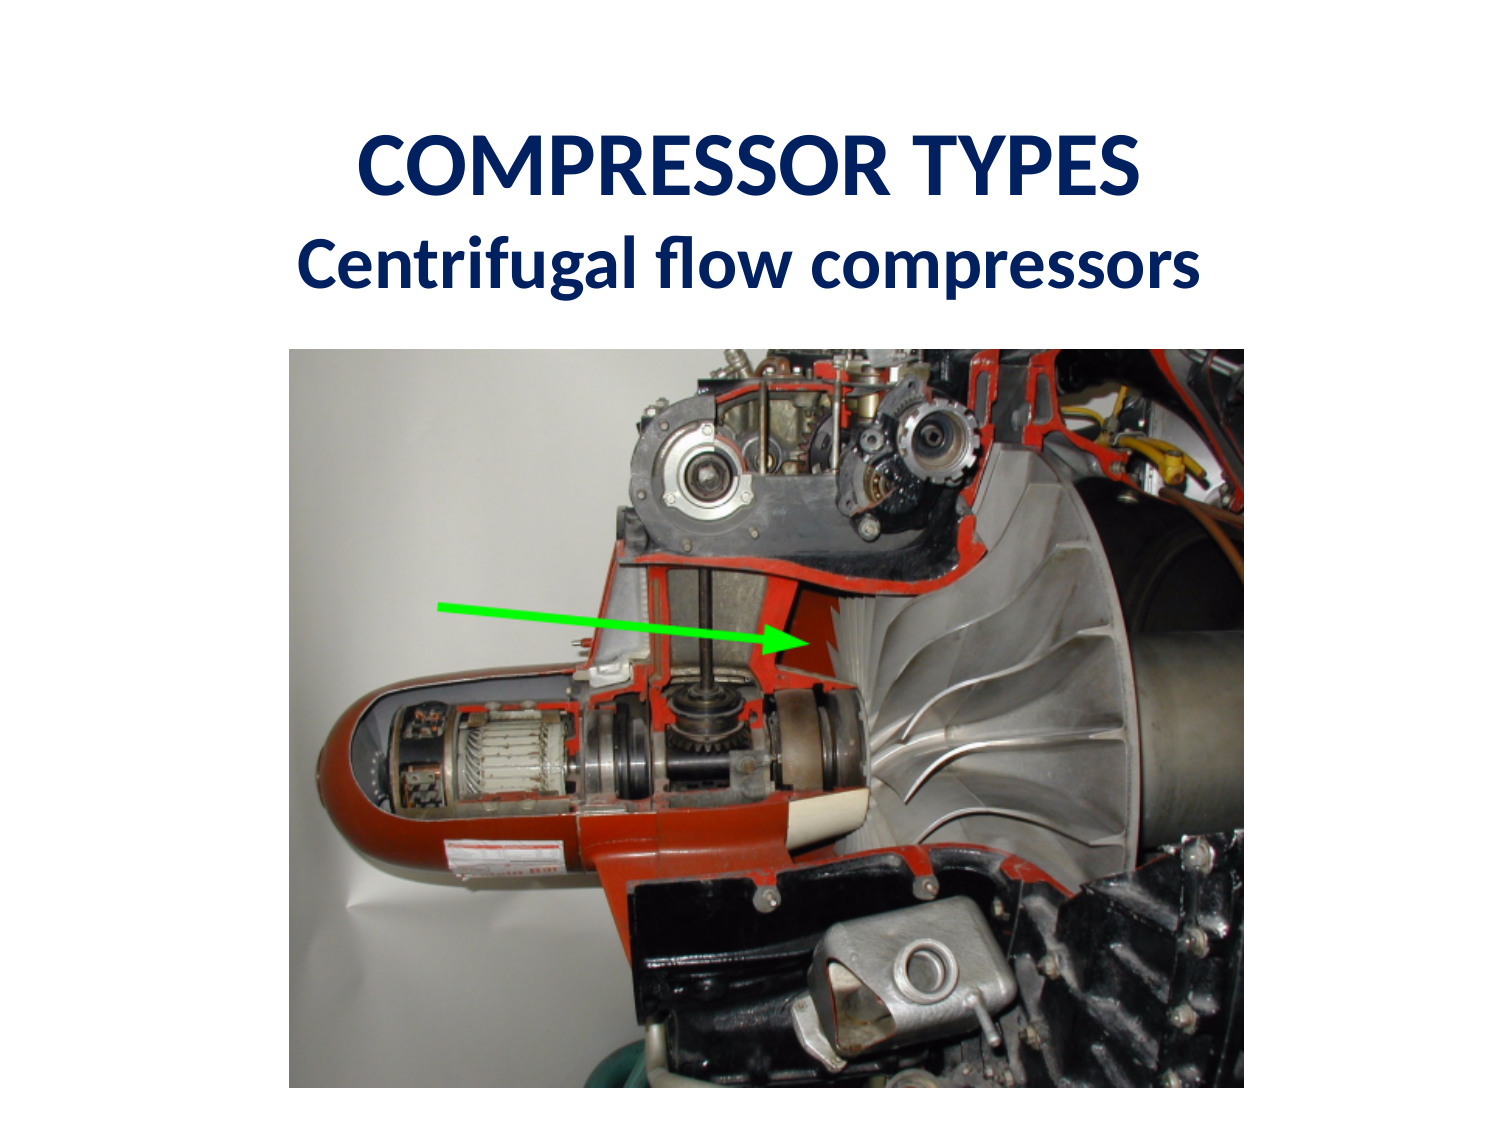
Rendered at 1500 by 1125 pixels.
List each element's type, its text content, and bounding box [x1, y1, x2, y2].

title COMPRESSOR TYPES Centrifugal flow compressors [75, 45, 1425, 362]
picture [288, 349, 1245, 1088]
